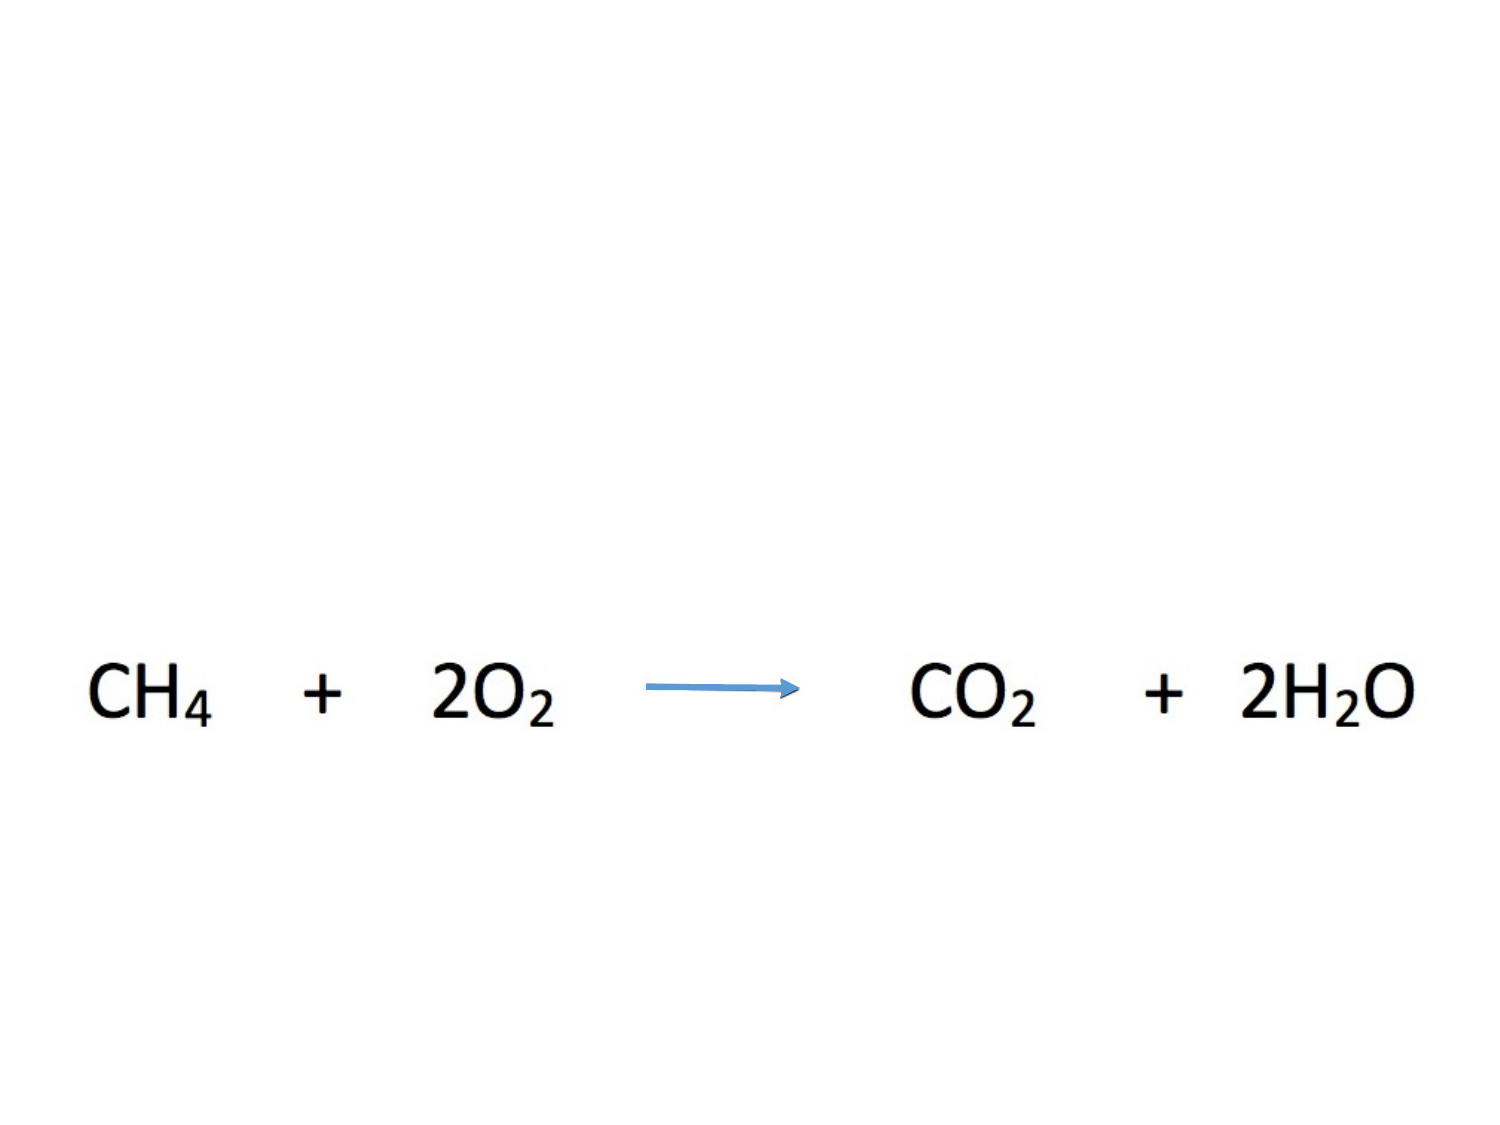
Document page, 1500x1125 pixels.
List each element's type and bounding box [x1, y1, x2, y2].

picture [0, 652, 1500, 732]
